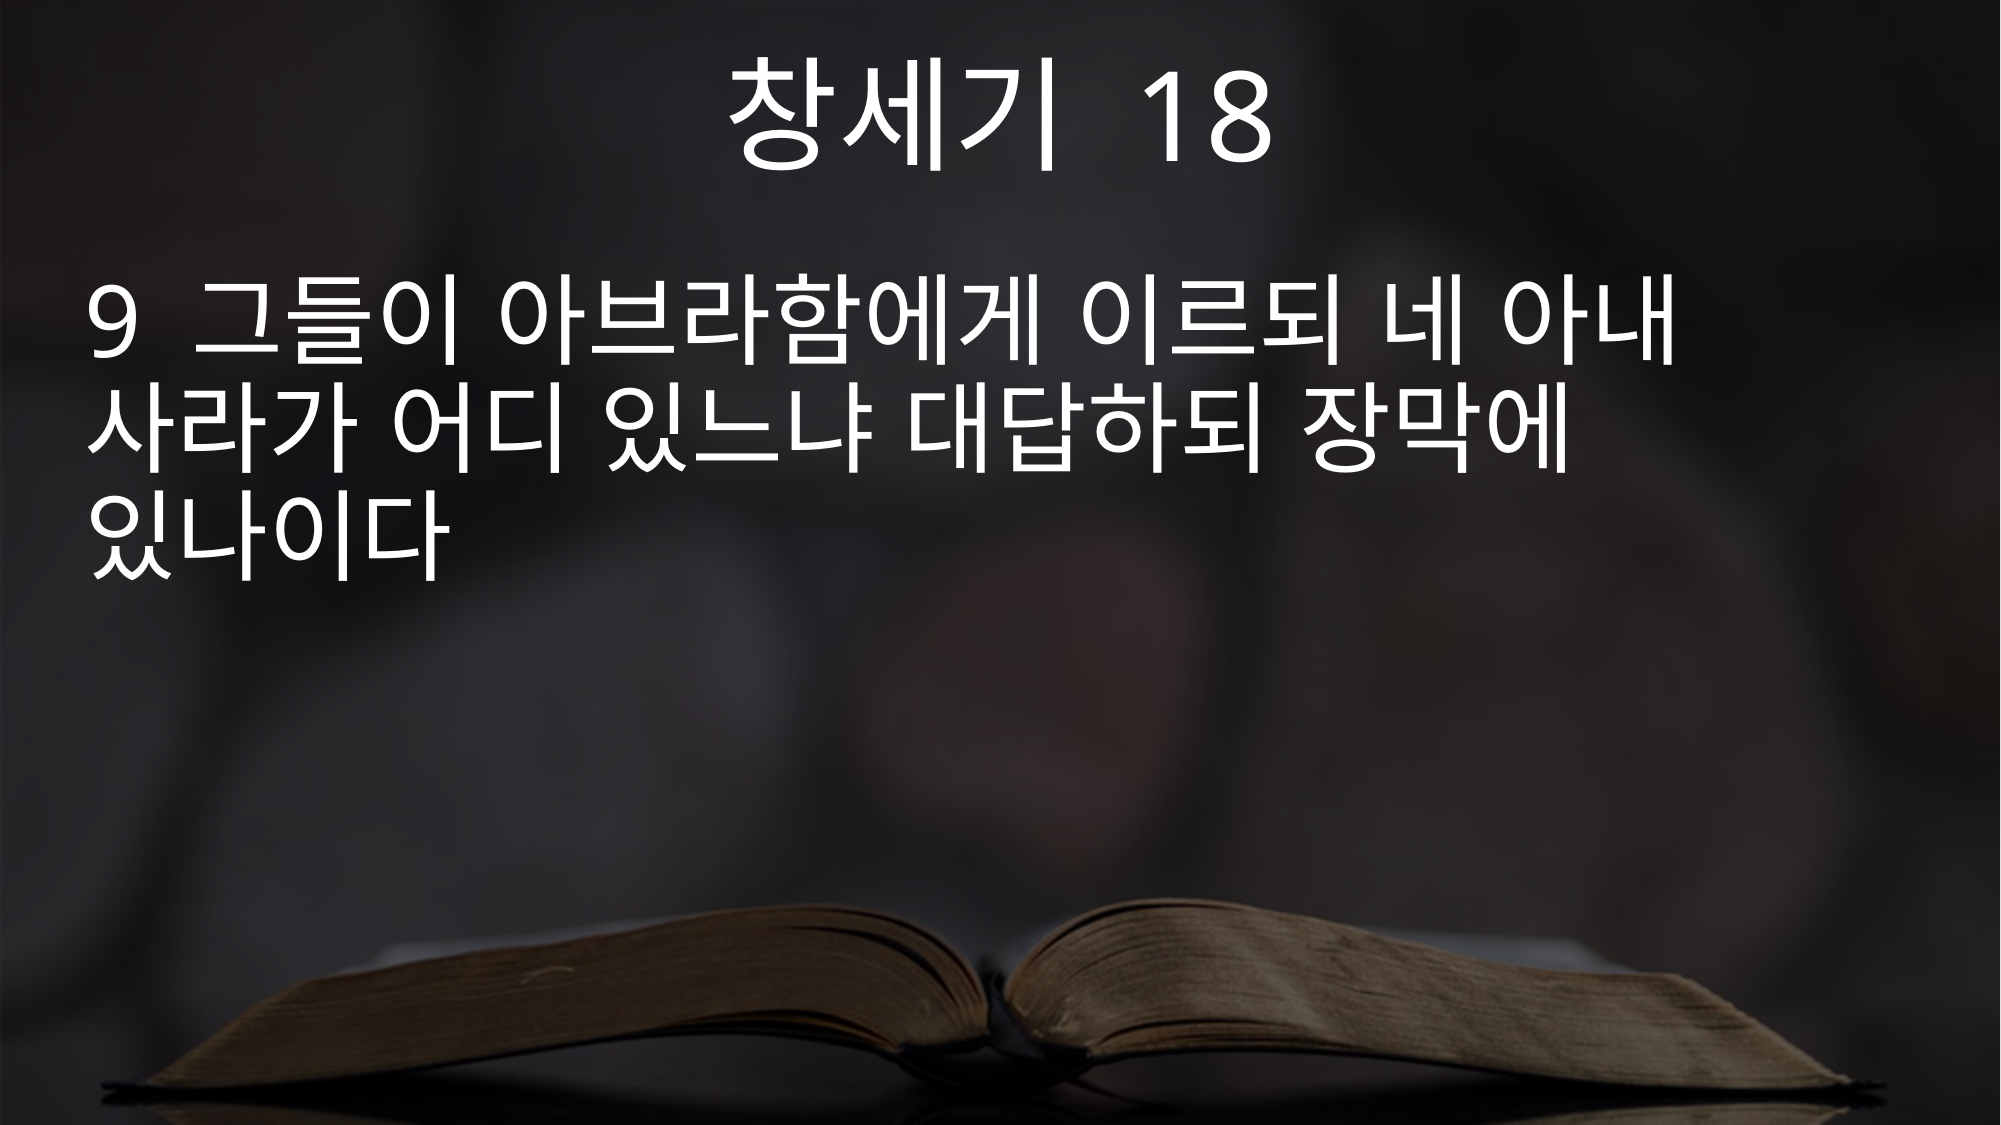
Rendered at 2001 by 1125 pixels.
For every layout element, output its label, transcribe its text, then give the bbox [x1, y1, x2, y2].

footer 창세기 18 [0, 32, 2000, 192]
list 9 그들이 아브라함에게 이르되 네 아내 사라가 어디 있느냐 대답하되 장막에 있나이다 [69, 263, 1953, 423]
picture [0, 0, 2001, 1125]
